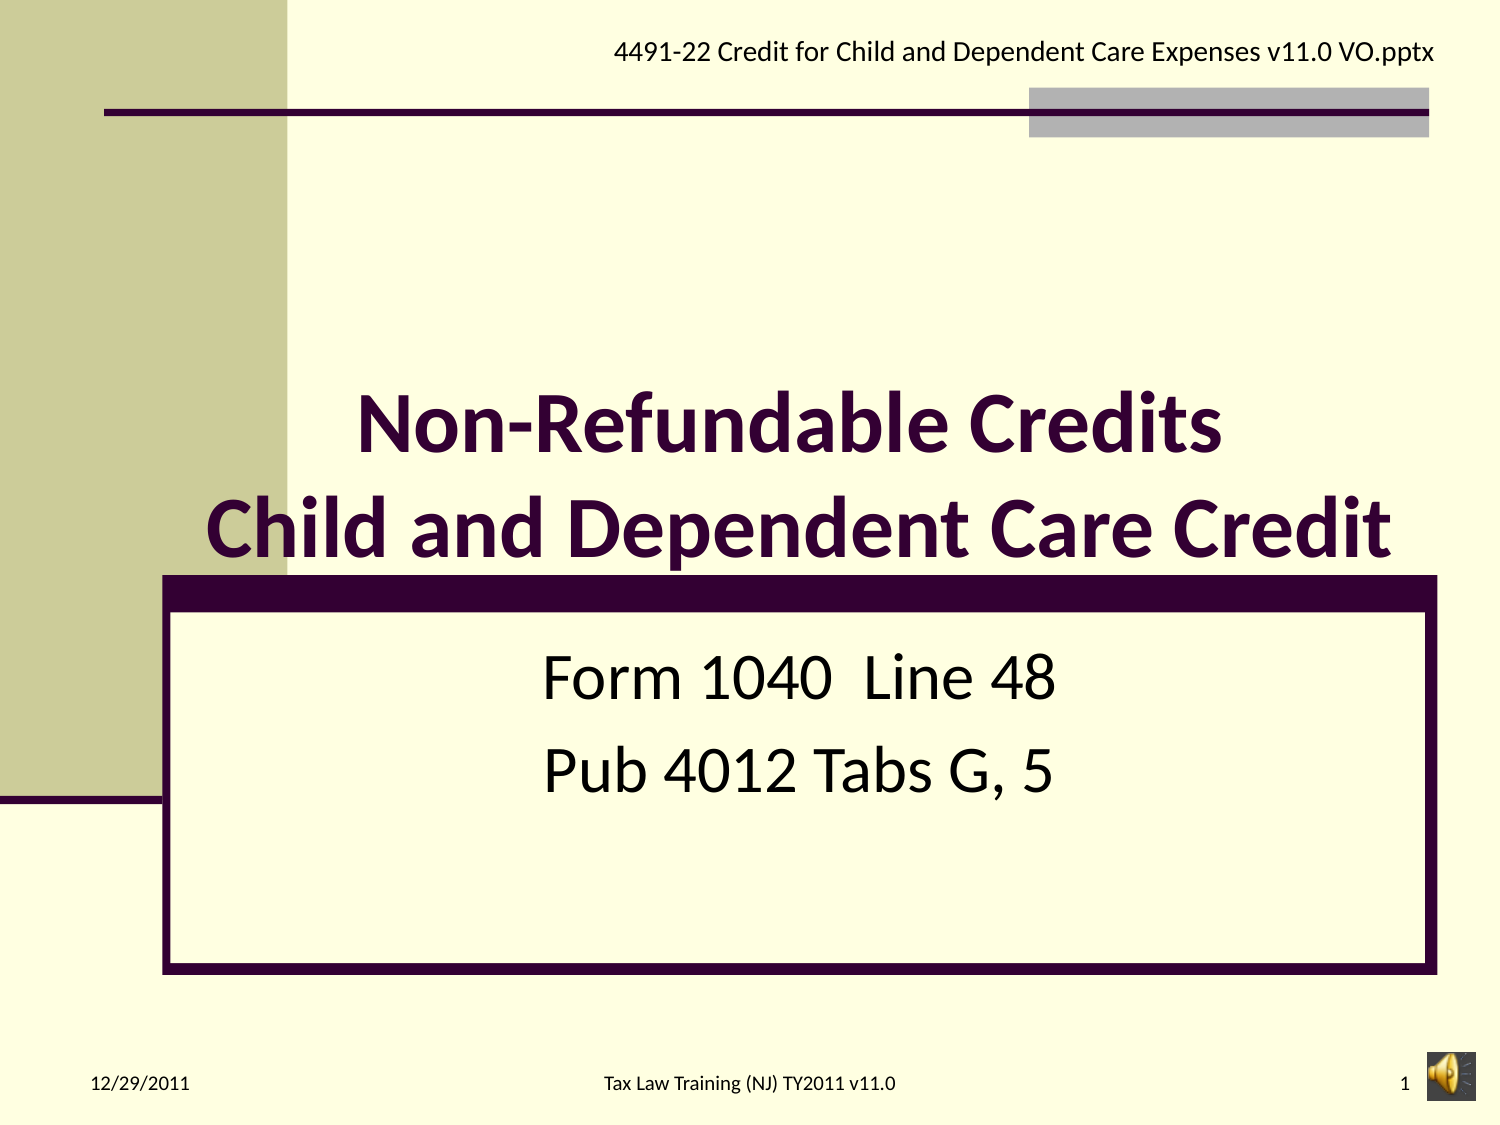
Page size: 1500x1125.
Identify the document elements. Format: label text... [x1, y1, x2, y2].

slide_number 1 [1074, 1049, 1426, 1103]
subtitle Form 1040 Line 48 Pub 4012 Tabs G, 5 [187, 624, 1413, 950]
text_box 4491-22 Credit for Child and Dependent Care Expenses v11.0 VO.pptx [487, 24, 1450, 75]
title Non-Refundable Credits Child and Dependent Care Credit [162, 349, 1438, 591]
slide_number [74, 1049, 426, 1103]
footer Tax Law Training (NJ) TY2011 v11.0 [512, 1049, 988, 1103]
picture [1426, 1051, 1477, 1102]
